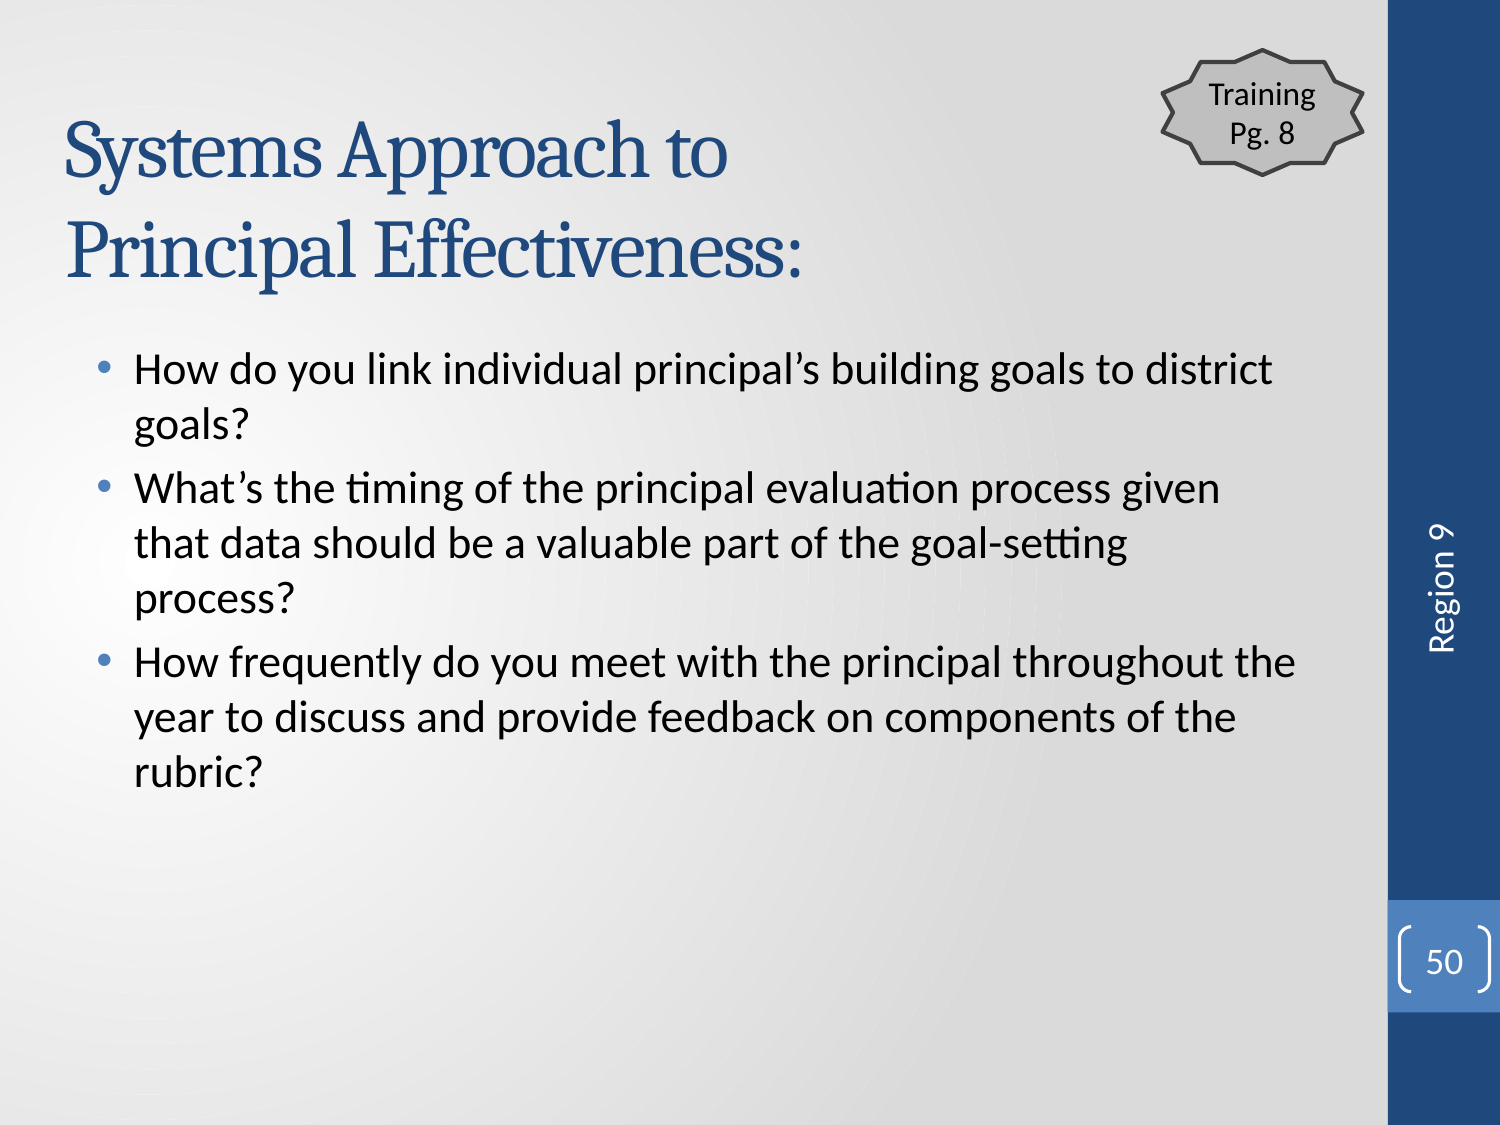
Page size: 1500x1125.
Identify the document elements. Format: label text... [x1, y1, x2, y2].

text_box [1197, 48, 1328, 64]
text_box [1196, 160, 1329, 177]
footer Region 9 [1408, 500, 1469, 889]
text_box [1344, 82, 1365, 143]
list How do you link individual principal’s building goals to district goals? What’s the timing of the principal evaluation process given that data should be a valuable part of the goal-setting process? How frequently do you meet with the principal throughout the year to discuss and provide feedback on components of the rubric? [62, 331, 1313, 1088]
title Systems Approach to Principal Effectiveness: [50, 99, 1300, 288]
slide_number 50 [1397, 925, 1492, 994]
text_box Training Pg. 8 [1181, 64, 1344, 160]
text_box [1160, 82, 1181, 143]
